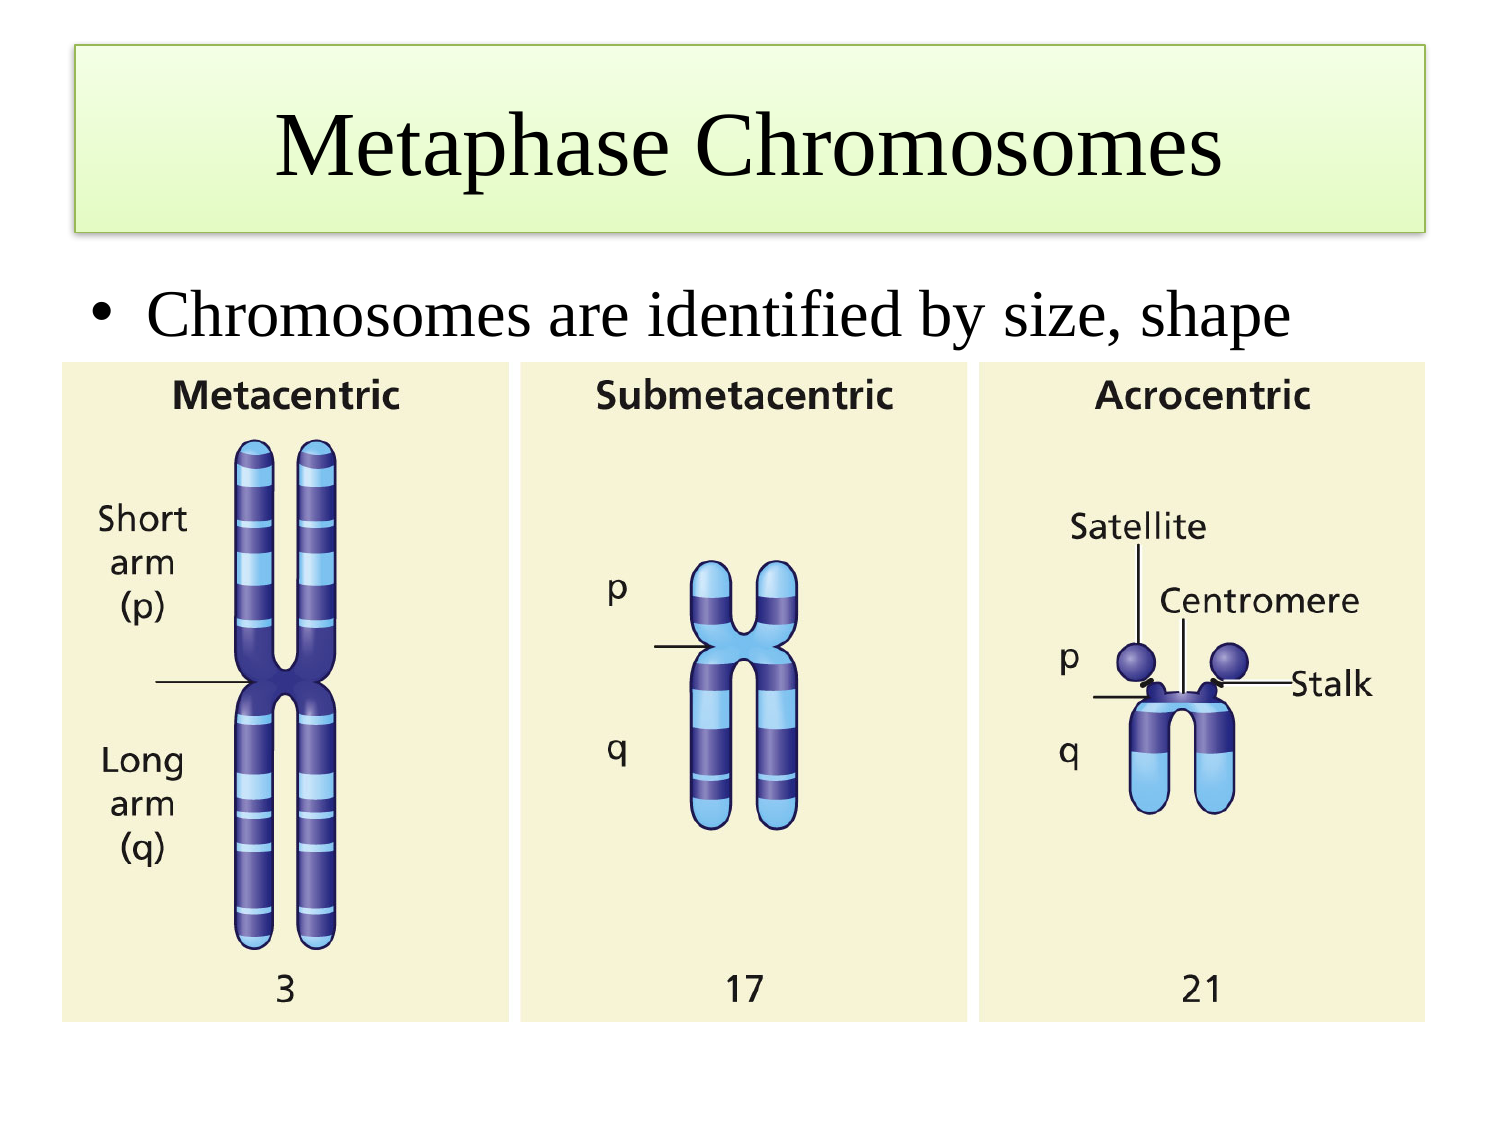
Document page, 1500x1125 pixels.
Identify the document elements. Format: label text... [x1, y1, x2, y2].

picture [62, 362, 1426, 1023]
title Metaphase Chromosomes [74, 44, 1426, 233]
list Chromosomes are identified by size, shape centromere location, banding pattern [75, 262, 1425, 361]
